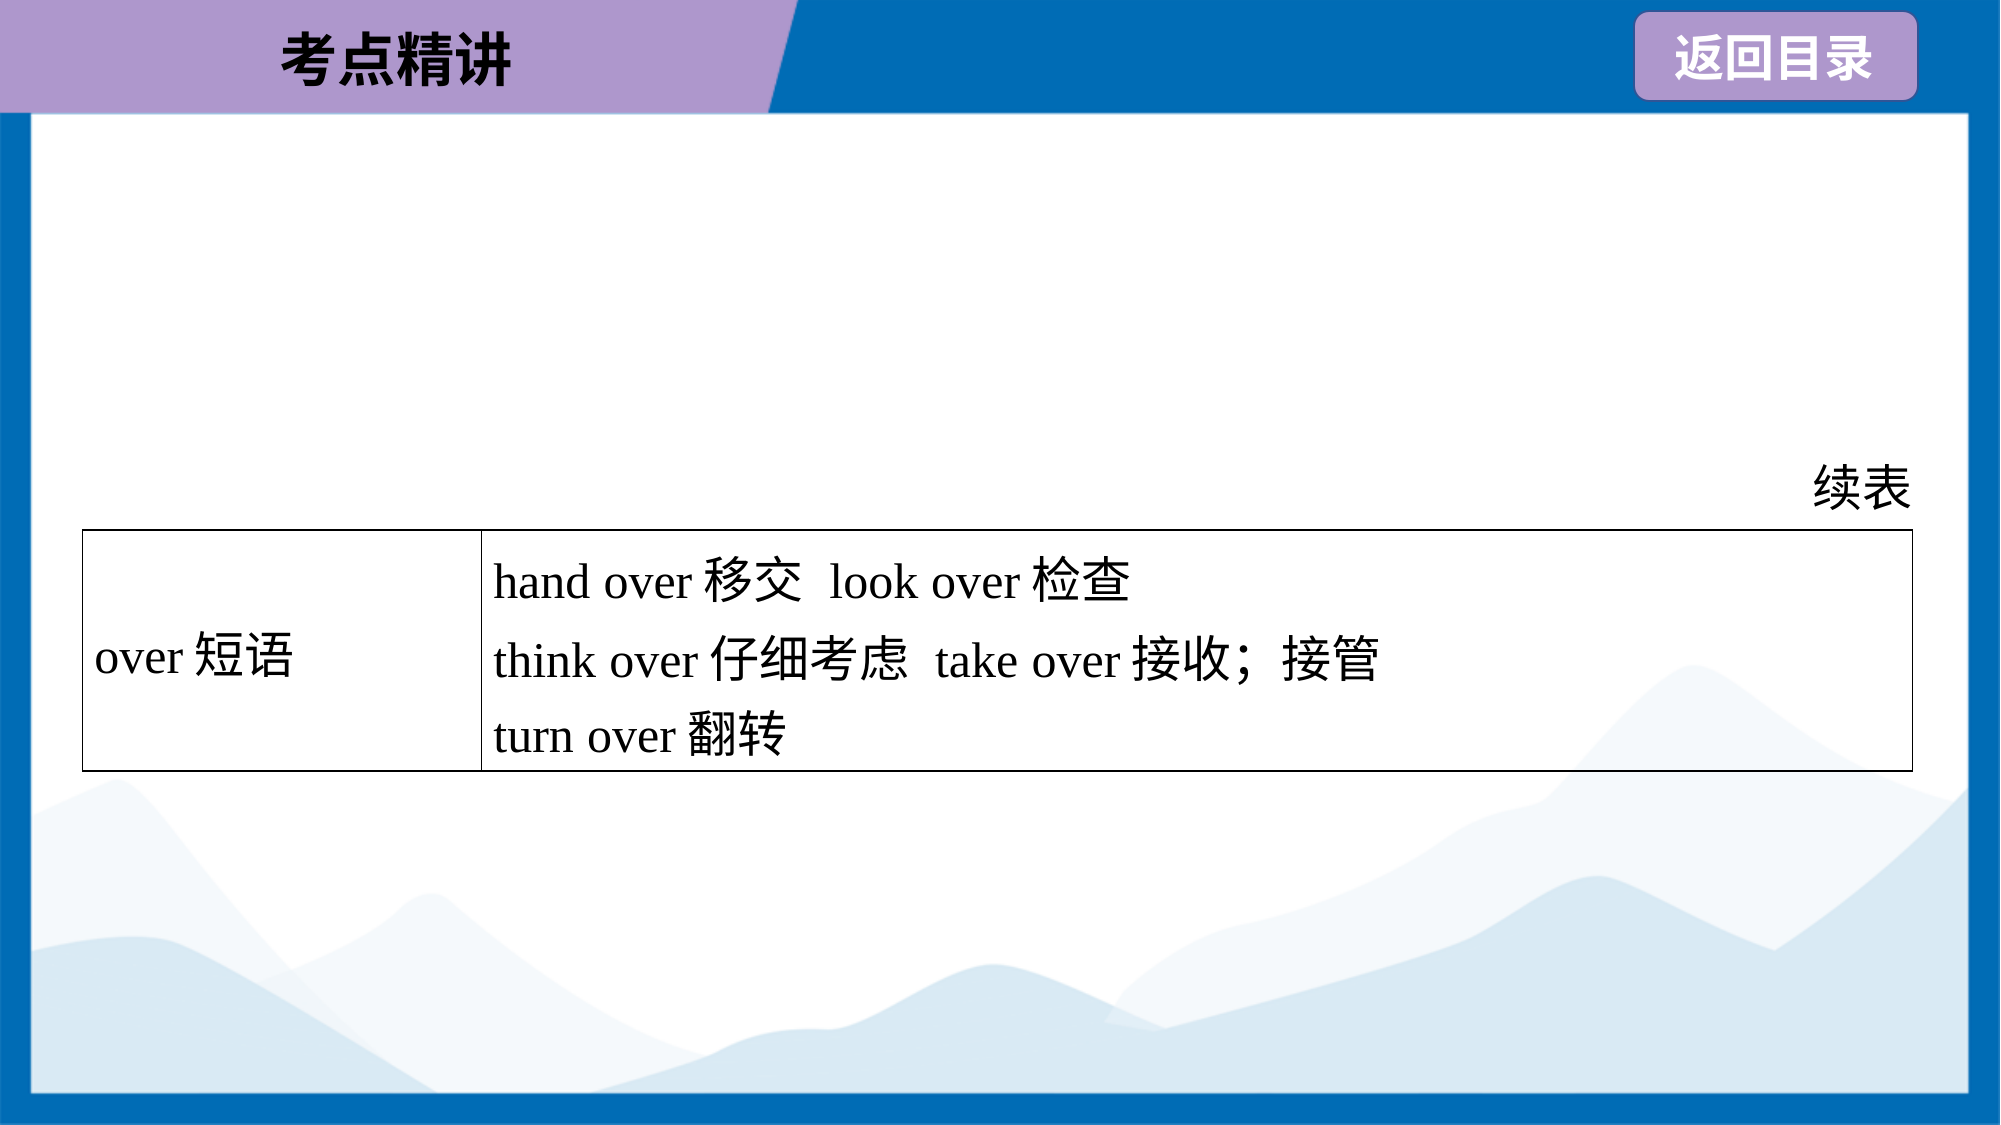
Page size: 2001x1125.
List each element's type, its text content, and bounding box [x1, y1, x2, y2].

table_header over短语 [83, 531, 481, 770]
text_box 续表 [1811, 428, 1913, 517]
table_header hand over移交 look over检查 think over仔细考虑 take over接收；接管 turn over翻转 [482, 531, 1912, 770]
picture [0, 0, 2000, 1125]
